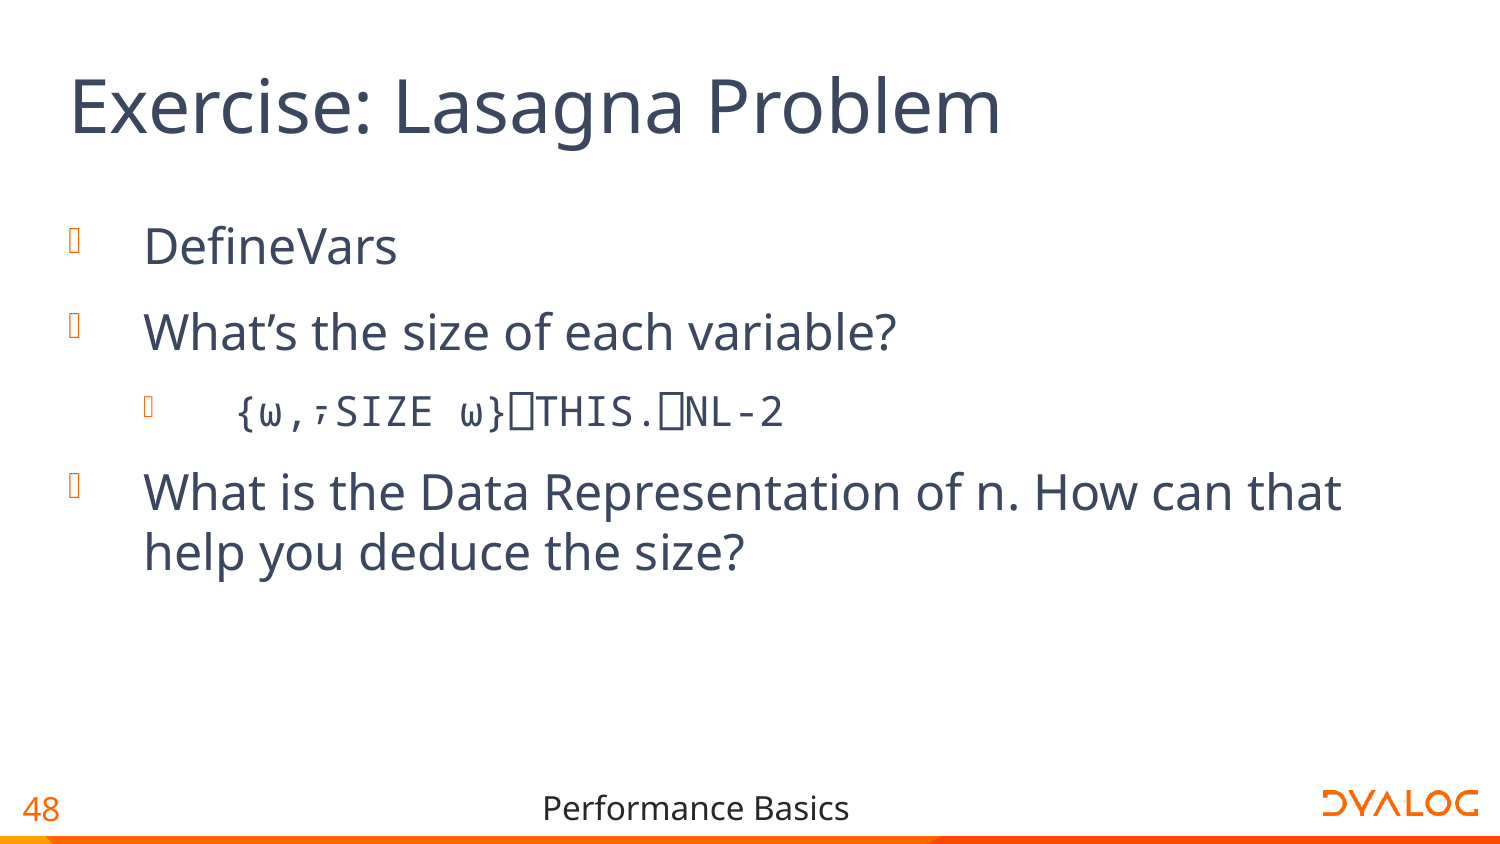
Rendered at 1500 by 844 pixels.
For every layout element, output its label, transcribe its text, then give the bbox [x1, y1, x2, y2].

picture [1323, 790, 1478, 816]
title Exercise: Lasagna Problem [53, 43, 1121, 157]
list DefineVars What’s the size of each variable? {⍵,⍪SIZE ⍵}⎕THIS.⎕NL-2 What is the Data Representation of n. How can that help you deduce the size? [53, 207, 1360, 740]
picture [0, 836, 1500, 844]
